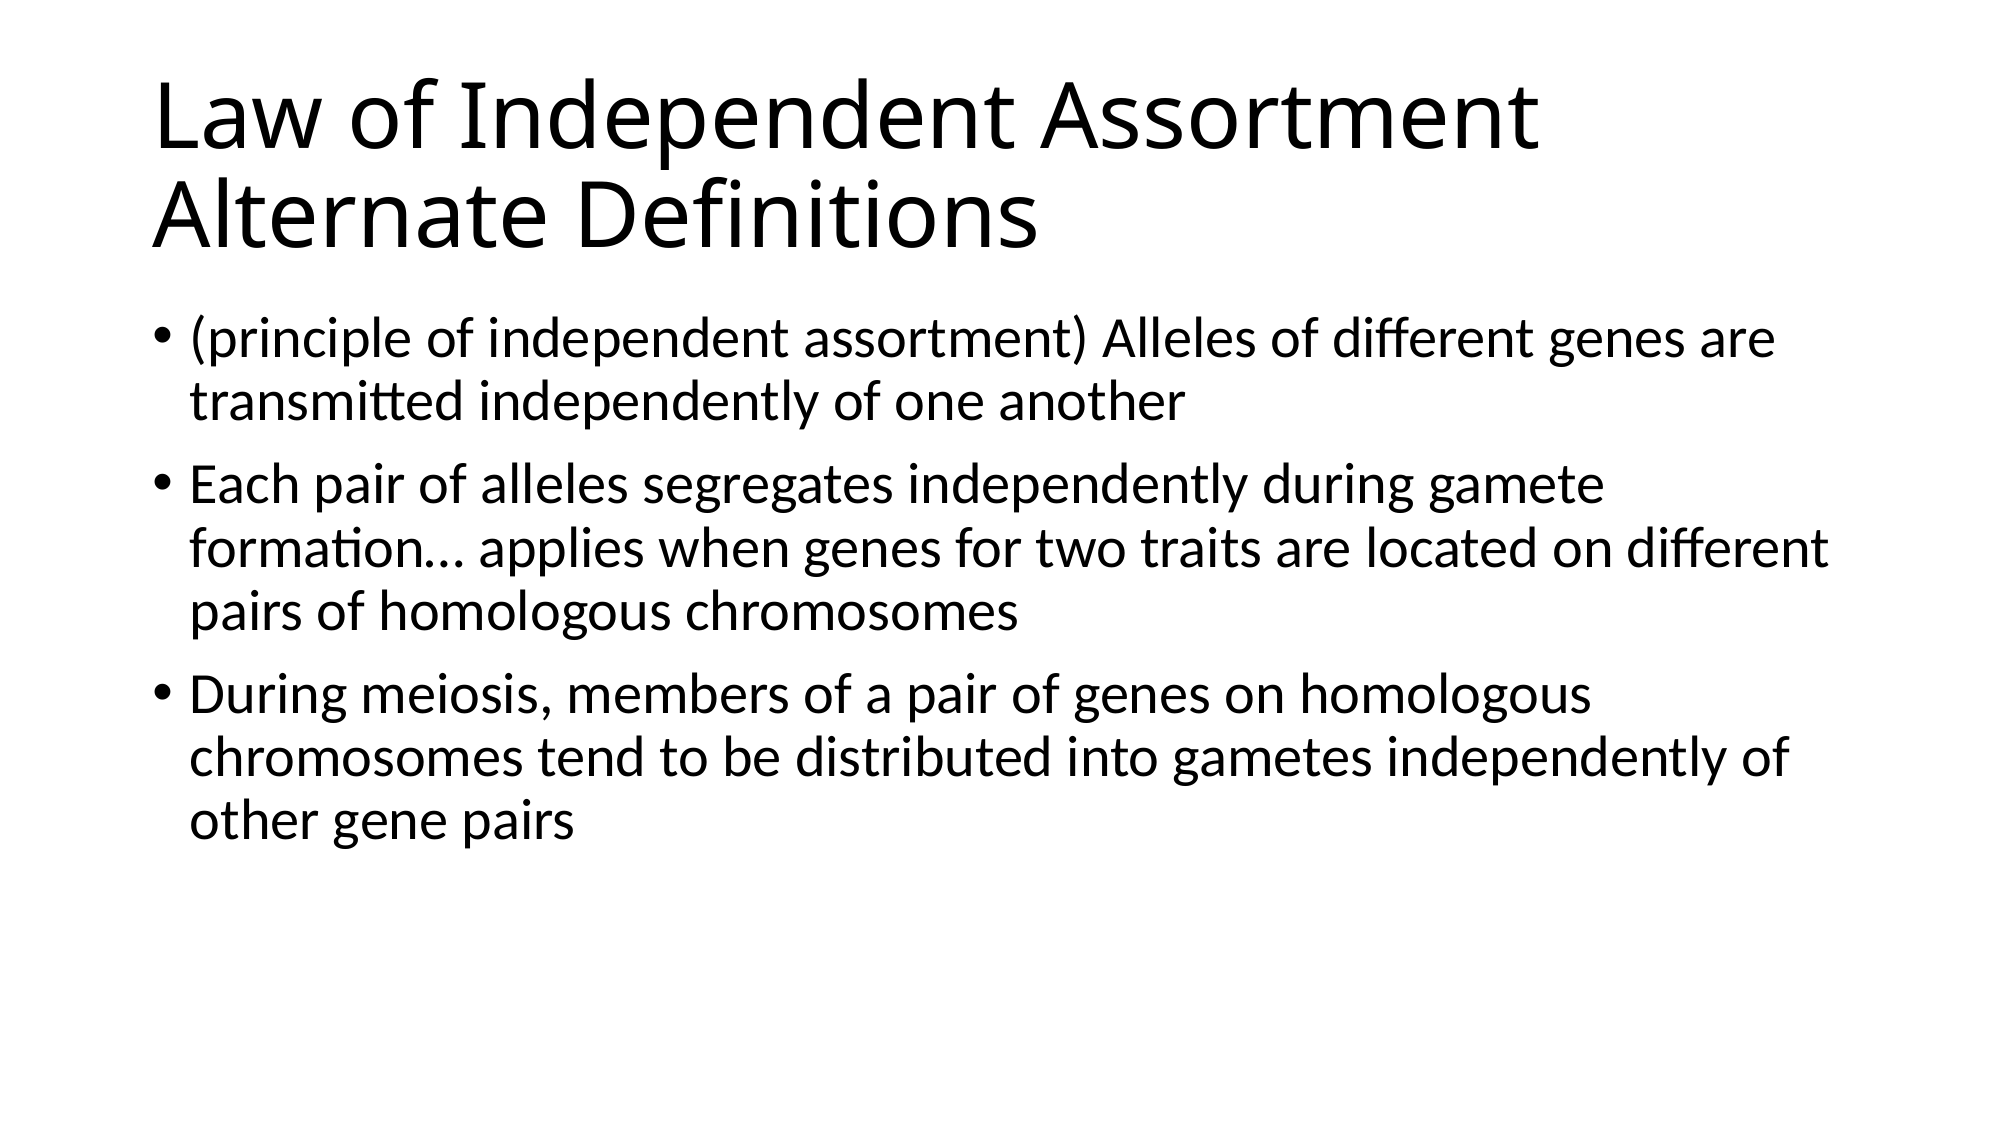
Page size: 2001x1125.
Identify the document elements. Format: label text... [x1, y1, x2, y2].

list (principle of independent assortment) Alleles of different genes are transmitted independently of one another Each pair of alleles segregates independently during gamete formation… applies when genes for two traits are located on different pairs of homologous chromosomes During meiosis, members of a pair of genes on homologous chromosomes tend to be distributed into gametes independently of other gene pairs [137, 299, 1863, 1014]
title Law of Independent Assortment Alternate Definitions [137, 59, 1863, 278]
